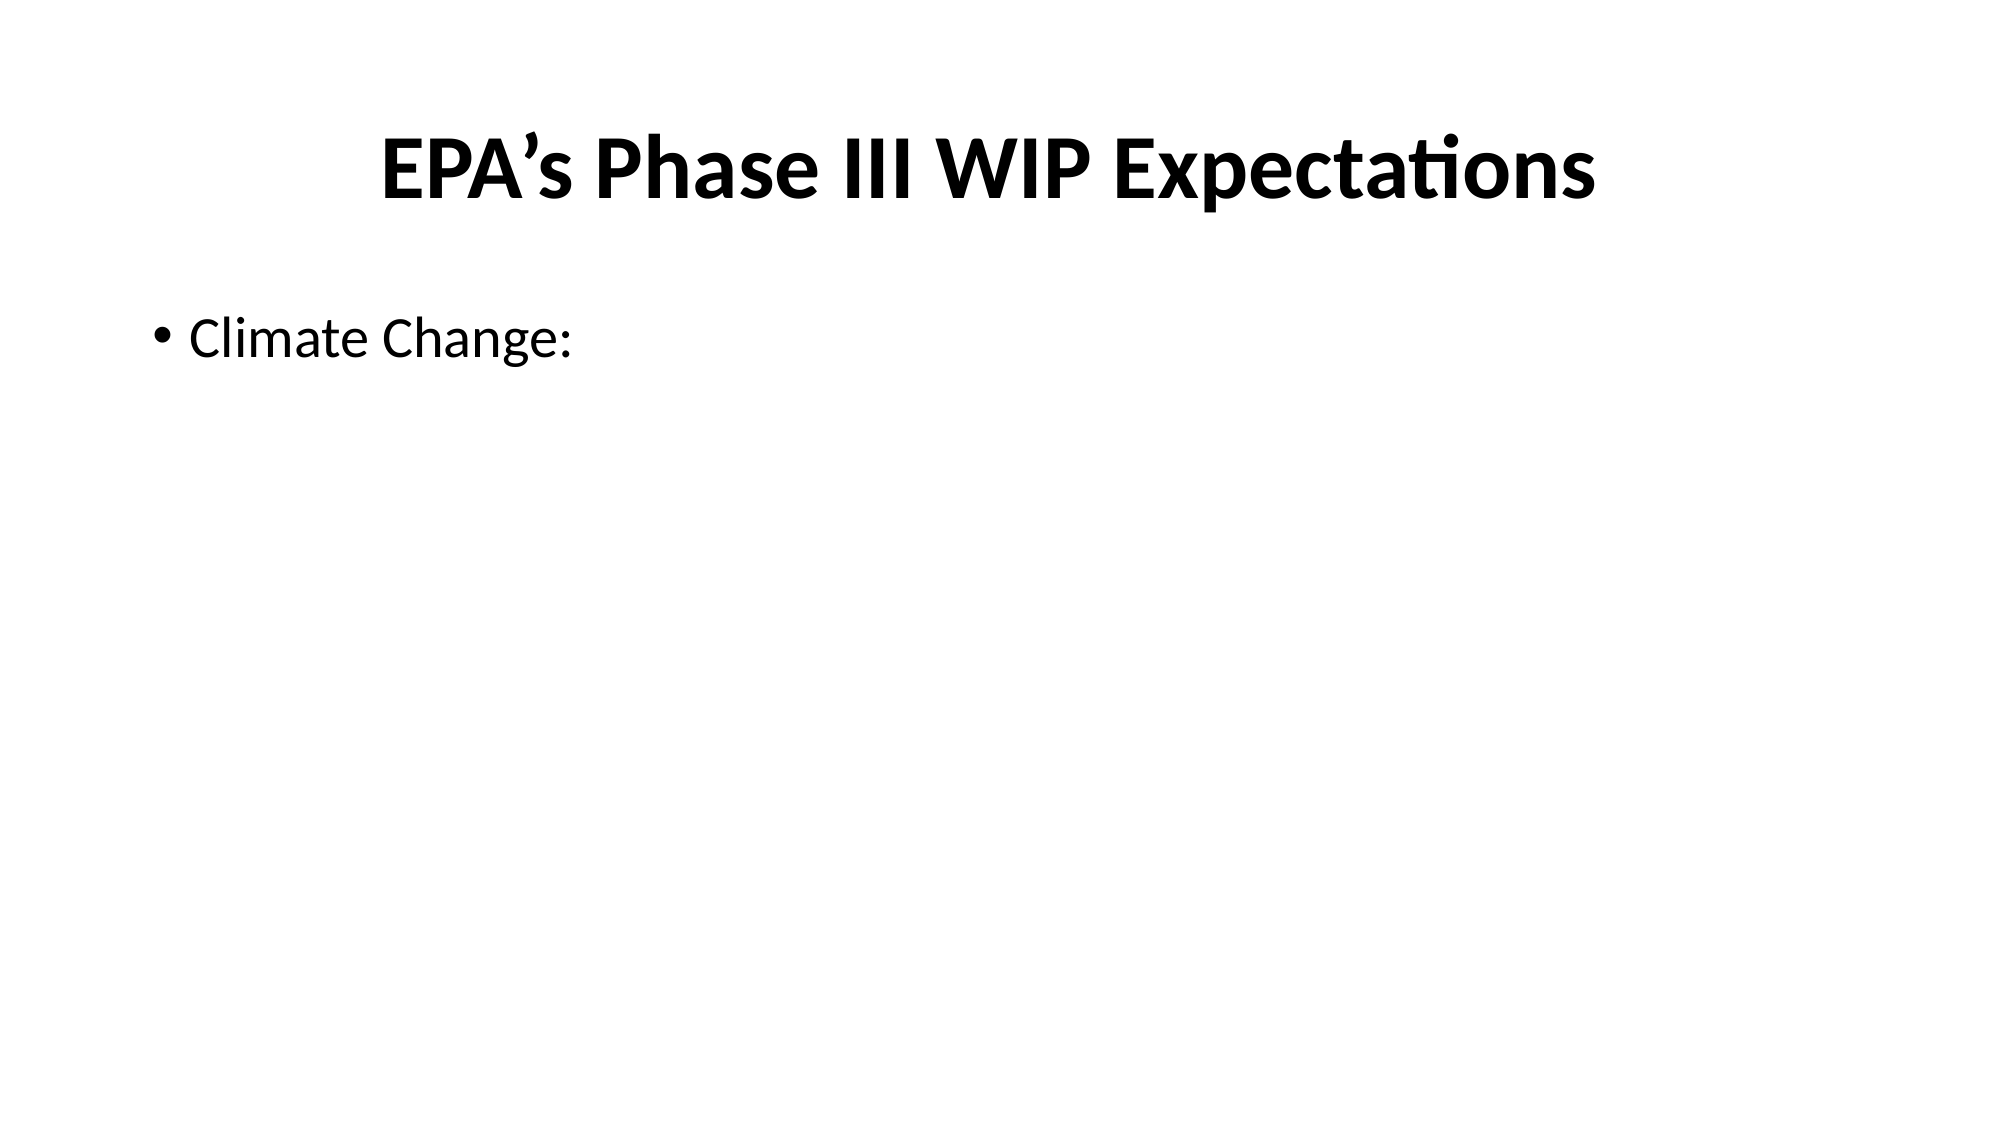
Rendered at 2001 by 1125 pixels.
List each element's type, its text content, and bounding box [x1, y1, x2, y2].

list Climate Change: [137, 299, 1863, 1014]
title EPA’s Phase III WIP Expectations [137, 59, 1863, 278]
